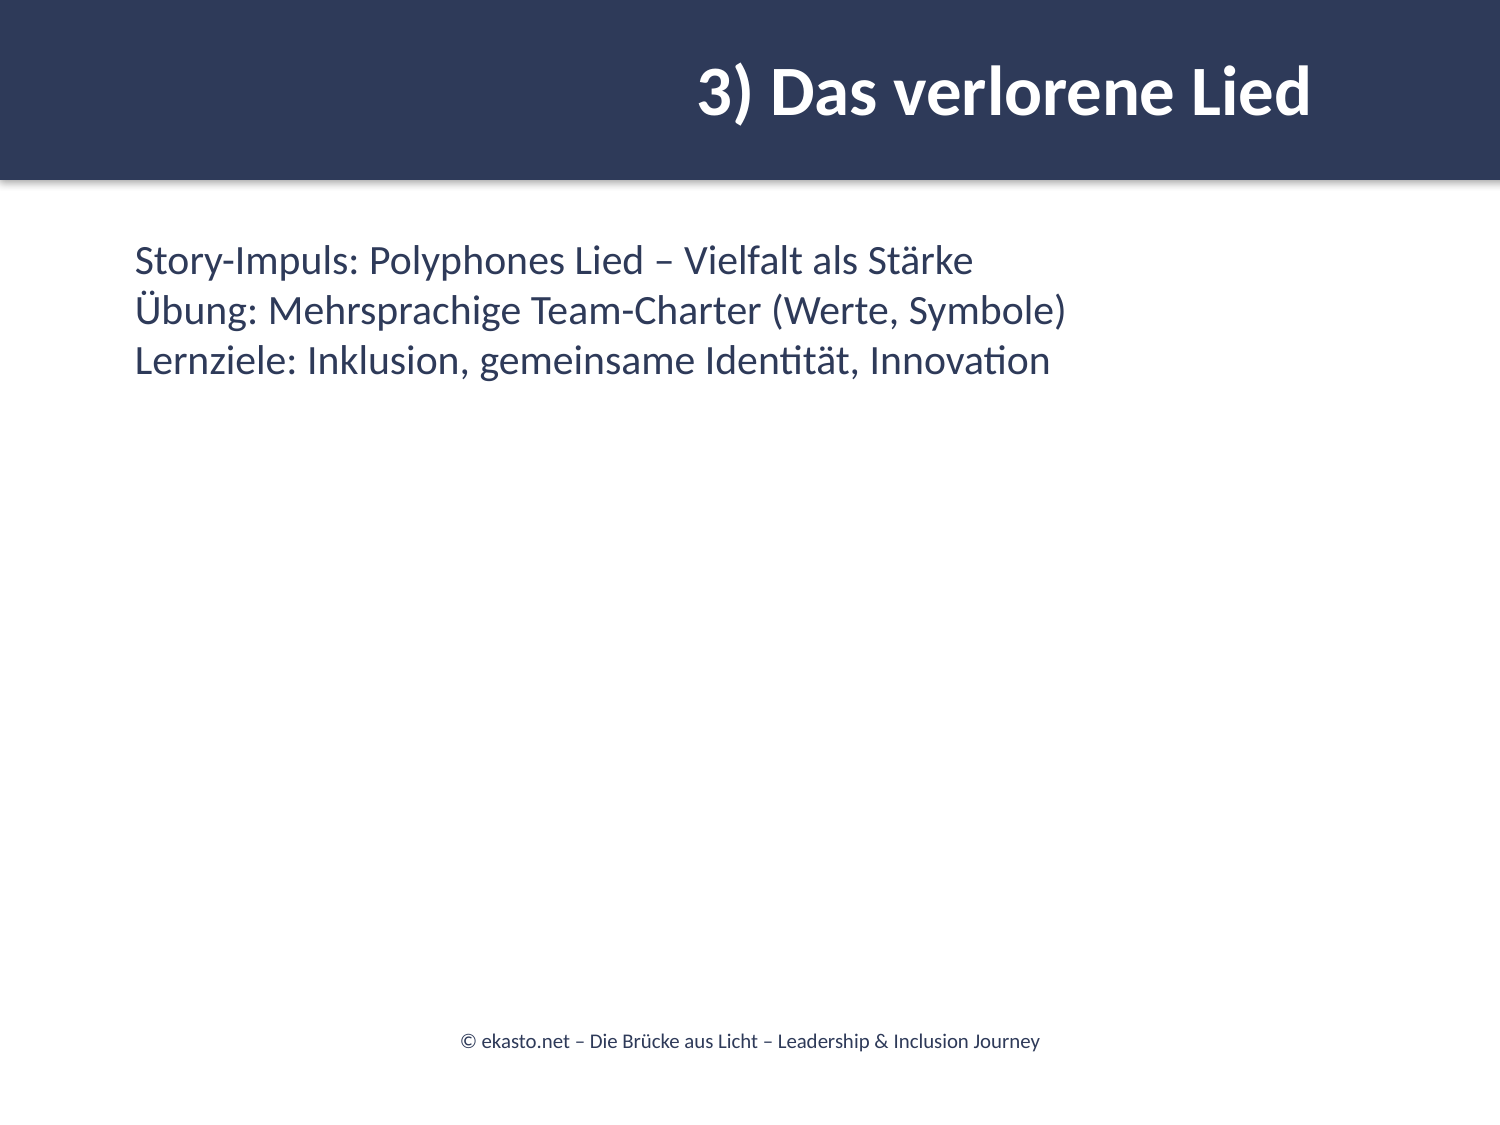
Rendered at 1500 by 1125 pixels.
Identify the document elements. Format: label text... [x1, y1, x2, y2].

text_box 3) Das verlorene Lied [681, 37, 1329, 138]
text_box © ekasto.net – Die Brücke aus Licht – Leadership & Inclusion Journey [444, 1020, 1056, 1060]
text_box [0, 0, 1500, 181]
text_box Story-Impuls: Polyphones Lied – Vielfalt als Stärke Übung: Mehrsprachige Team-Charter (Werte, Symbole) Lernziele: Inklusion, gemeinsame Identität, Innovation [119, 224, 1500, 390]
